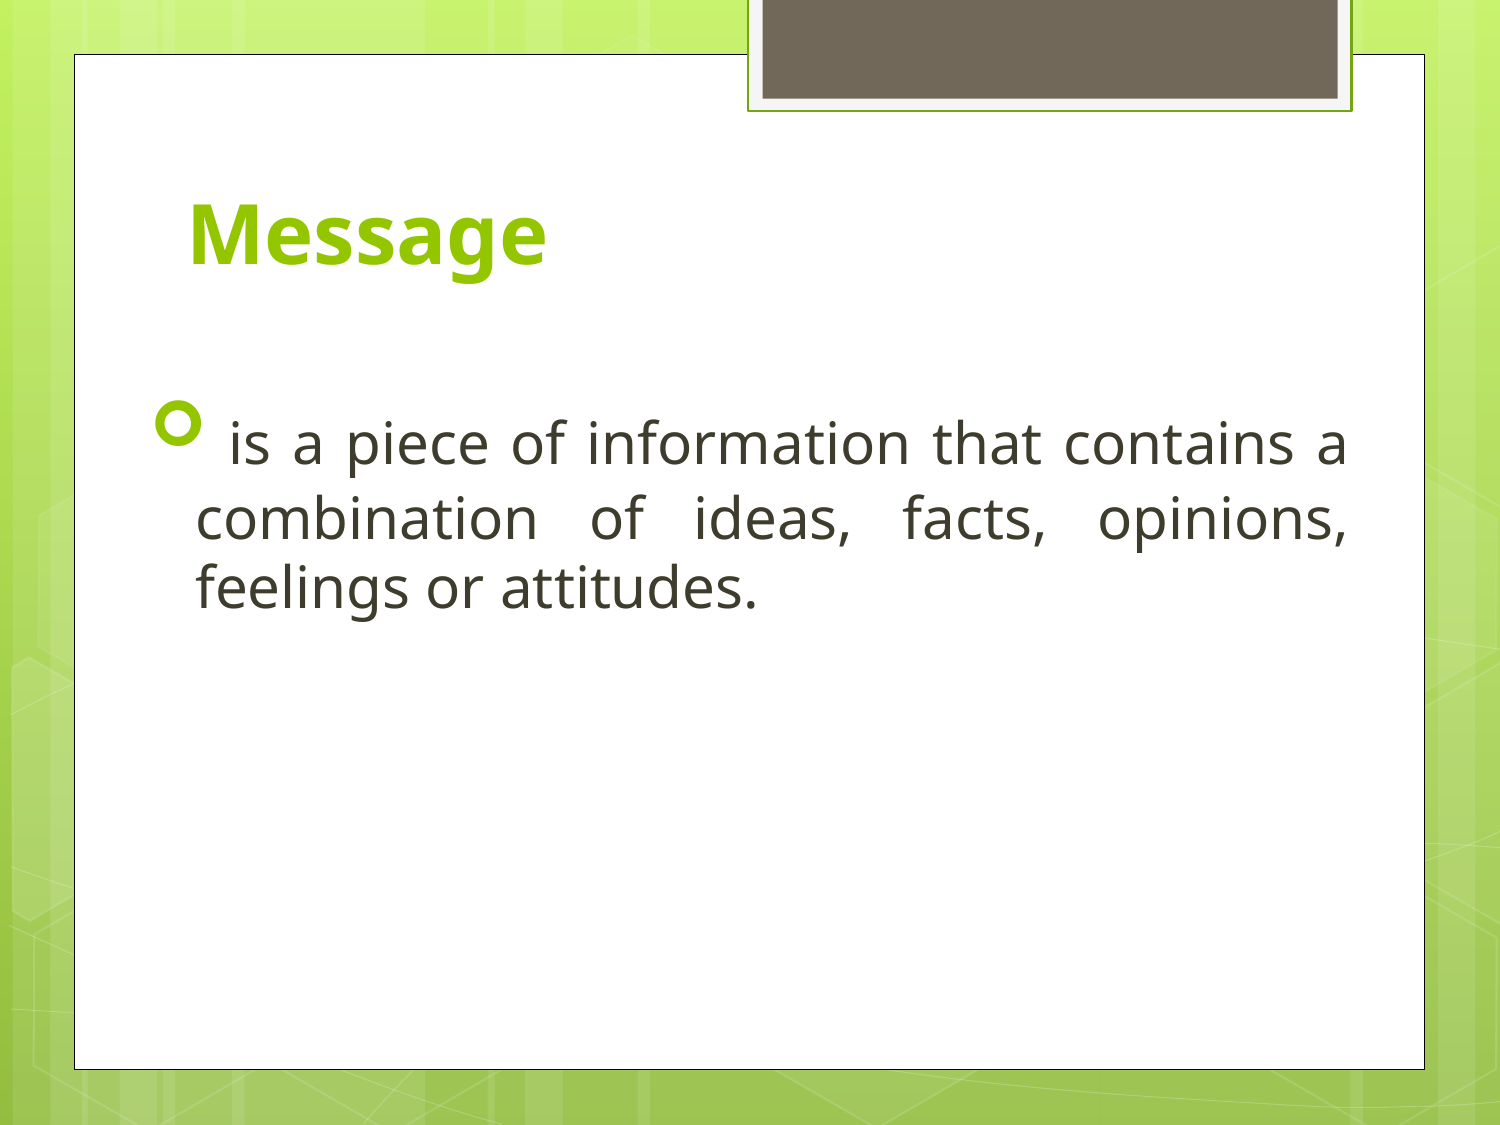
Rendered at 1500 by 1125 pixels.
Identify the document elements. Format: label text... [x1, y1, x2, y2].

list is a piece of information that contains a combination of ideas, facts, opinions, feelings or attitudes. [123, 373, 1365, 1063]
title Message [171, 101, 1324, 290]
